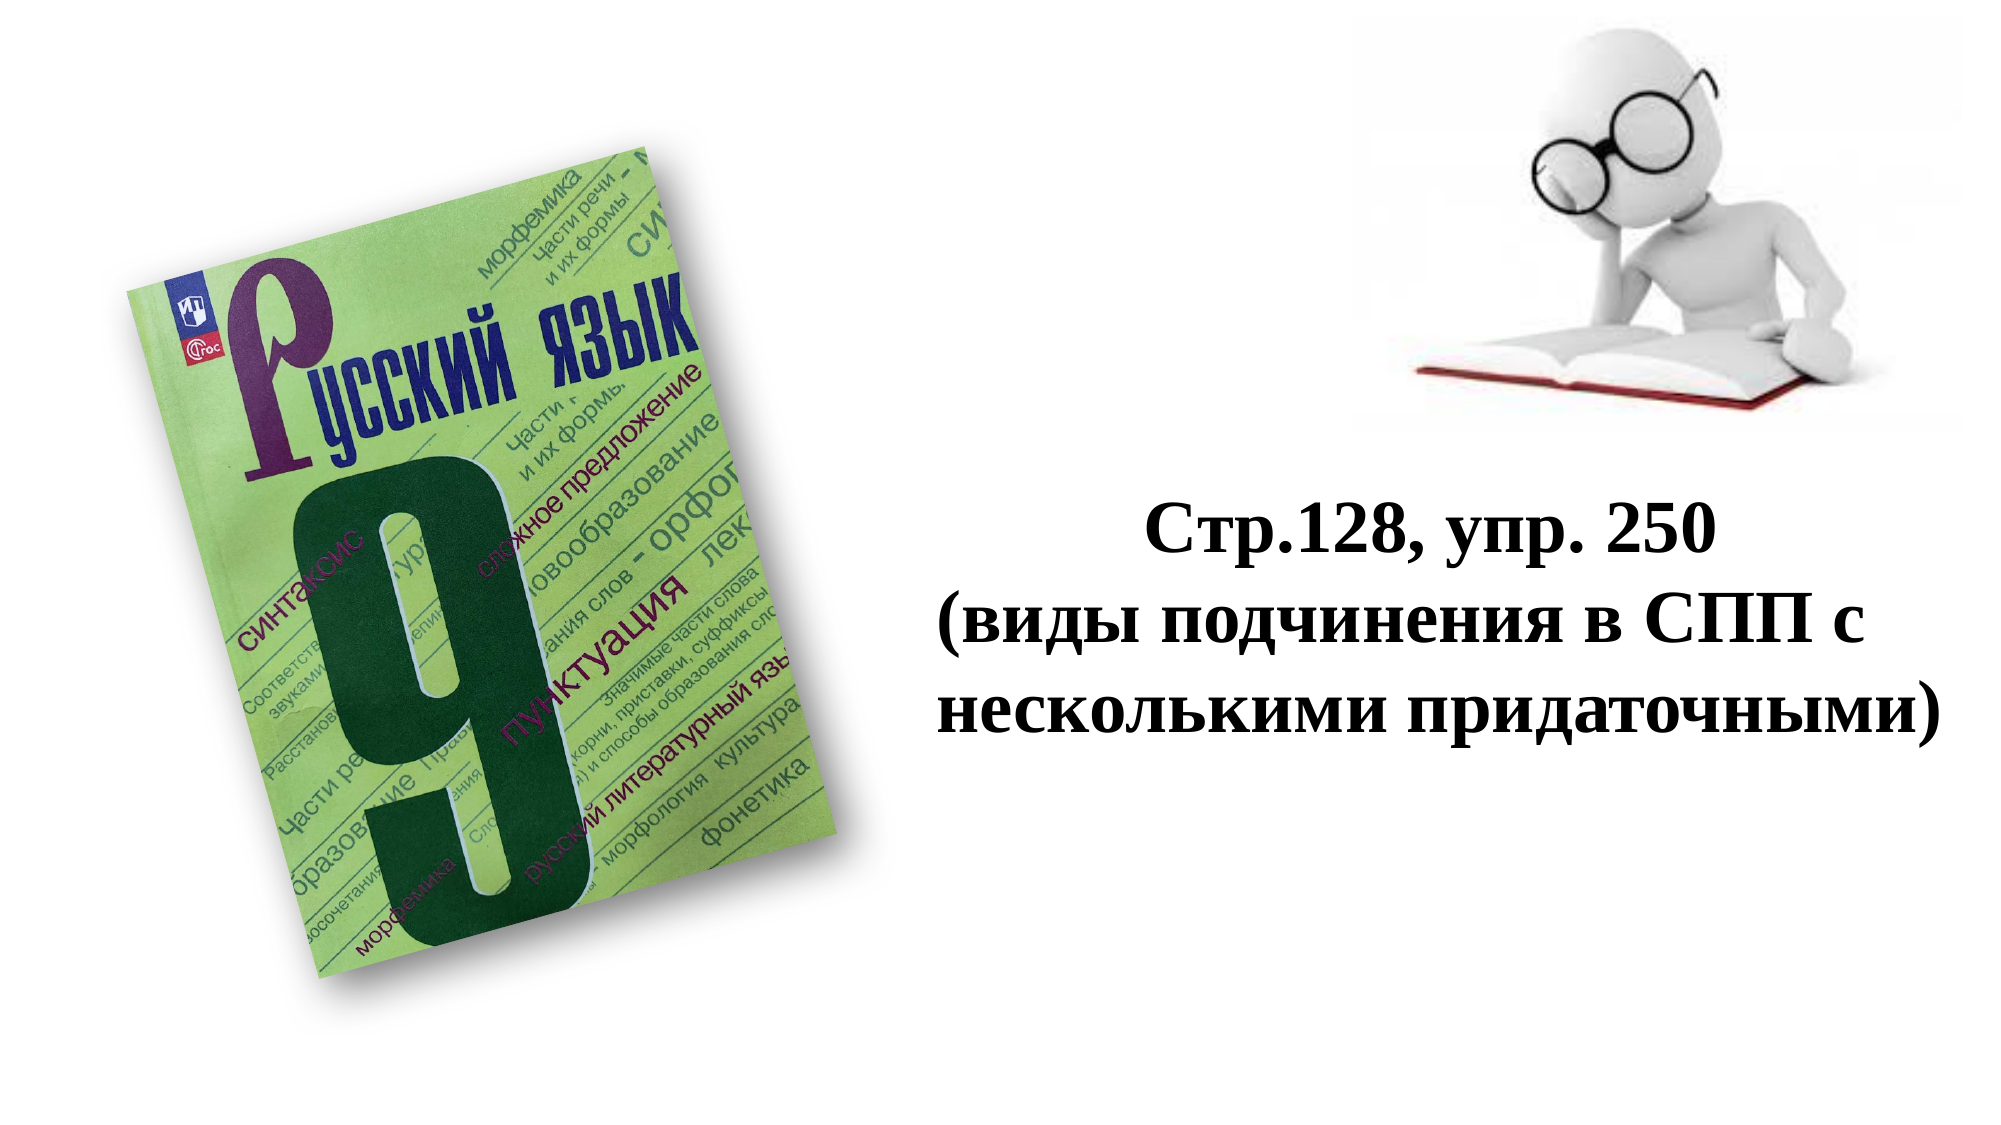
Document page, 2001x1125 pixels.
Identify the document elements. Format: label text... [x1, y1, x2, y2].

picture [126, 146, 838, 979]
picture [1351, 0, 1962, 455]
text_box Стр.128, упр. 250 (виды подчинения в СПП с несколькими придаточными) [921, 470, 1959, 755]
